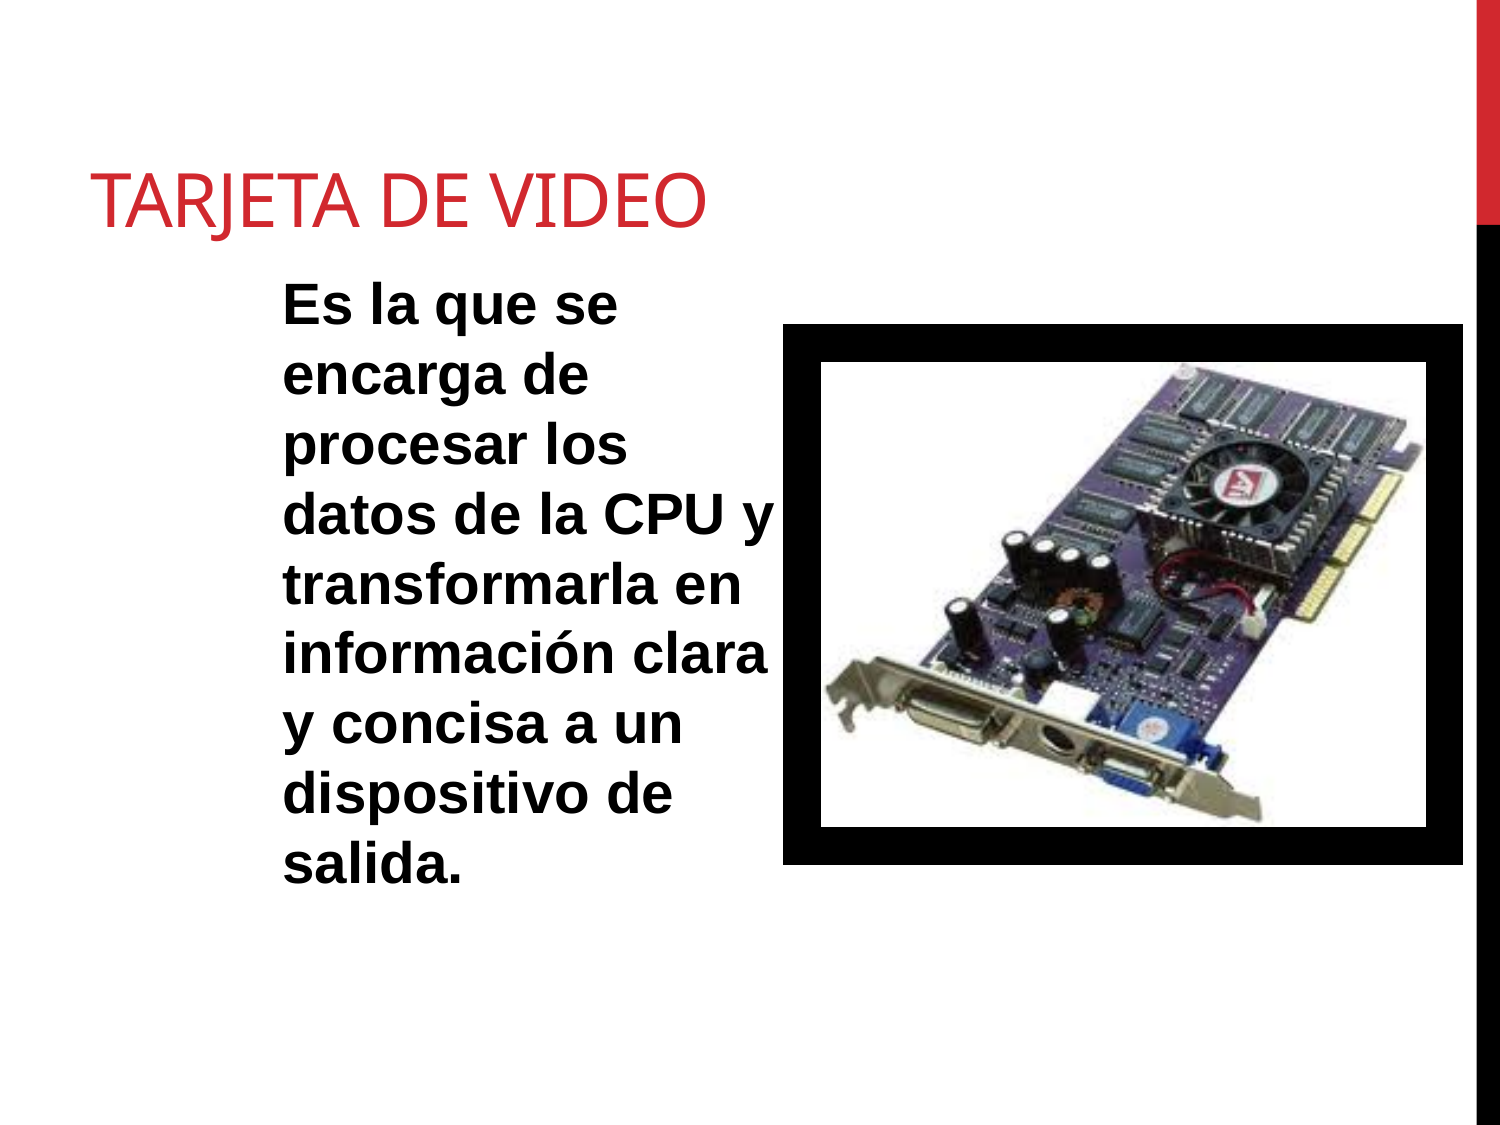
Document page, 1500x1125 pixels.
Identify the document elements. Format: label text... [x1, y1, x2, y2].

title Tarjeta de video [75, 25, 1025, 250]
picture [820, 361, 1427, 828]
list Es la que se encarga de procesar los datos de la CPU y transformarla en información clara y concisa a un dispositivo de salida. [267, 258, 808, 1001]
